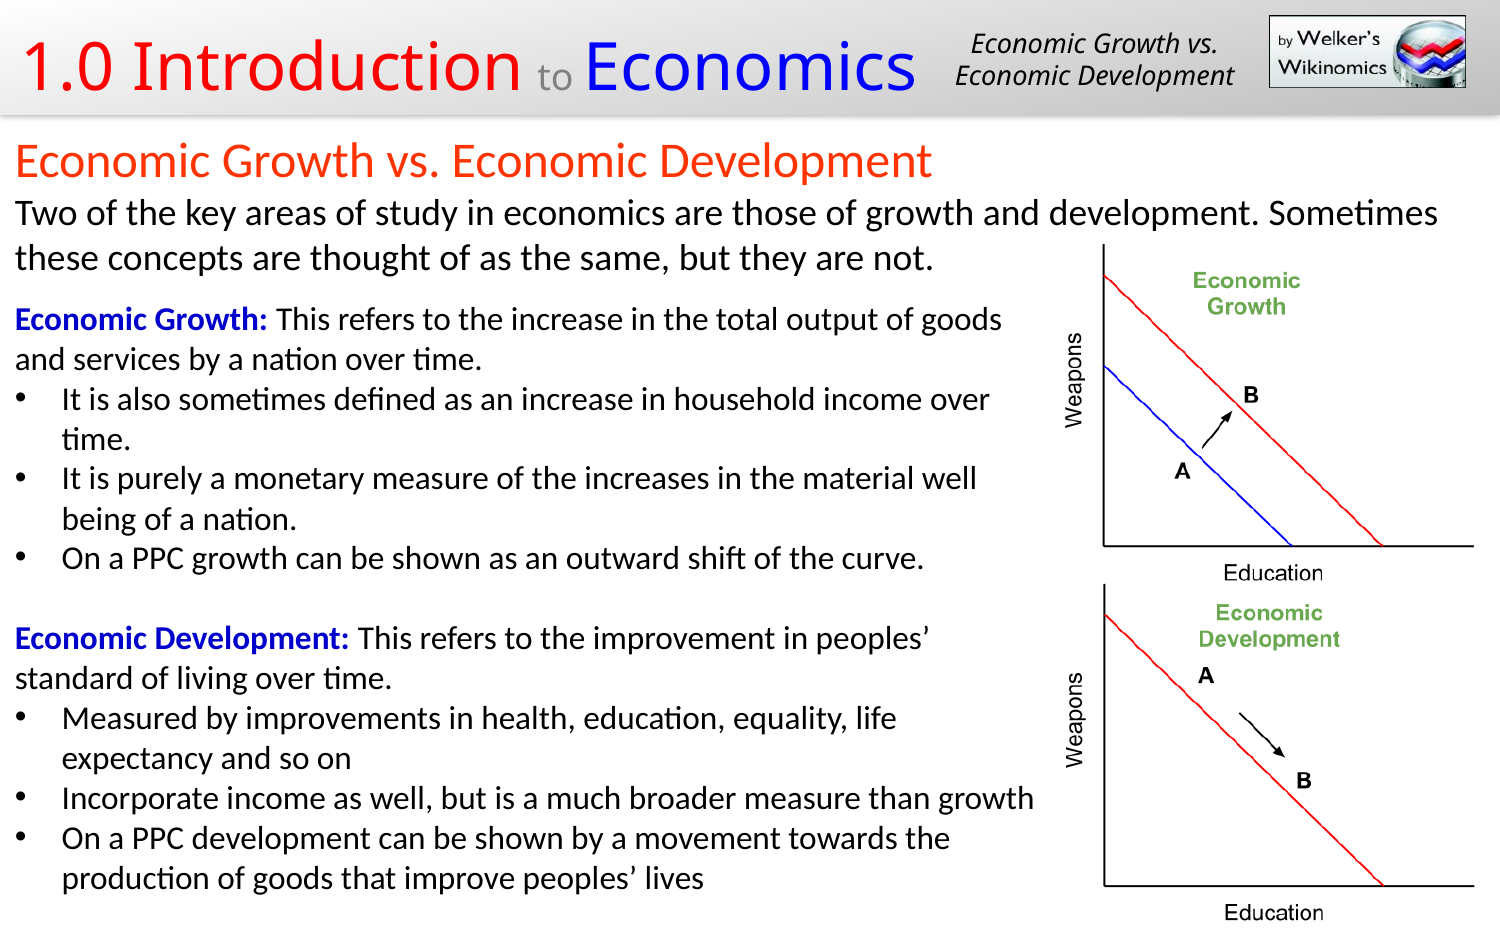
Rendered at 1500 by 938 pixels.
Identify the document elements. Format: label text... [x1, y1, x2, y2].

picture [1269, 15, 1466, 88]
text_box Economic Growth: This refers to the increase in the total output of goods and services by a nation over time. It is also sometimes defined as an increase in household income over time. It is purely a monetary measure of the increases in the material well being of a nation. On a PPC growth can be shown as an outward shift of the curve. Economic Development: This refers to the improvement in peoples’ standard of living over time. Measured by improvements in health, education, equality, life expectancy and so on Incorporate income as well, but is a much broader measure than growth On a PPC development can be shown by a movement towards the production of goods that improve peoples’ lives [0, 289, 1044, 904]
text_box Economic Growth vs. Economic Development [914, 18, 1275, 99]
picture [1049, 244, 1476, 932]
text_box Economic Growth vs. Economic Development Two of the key areas of study in economics are those of growth and development. Sometimes these concepts are thought of as the same, but they are not. [0, 120, 1463, 286]
